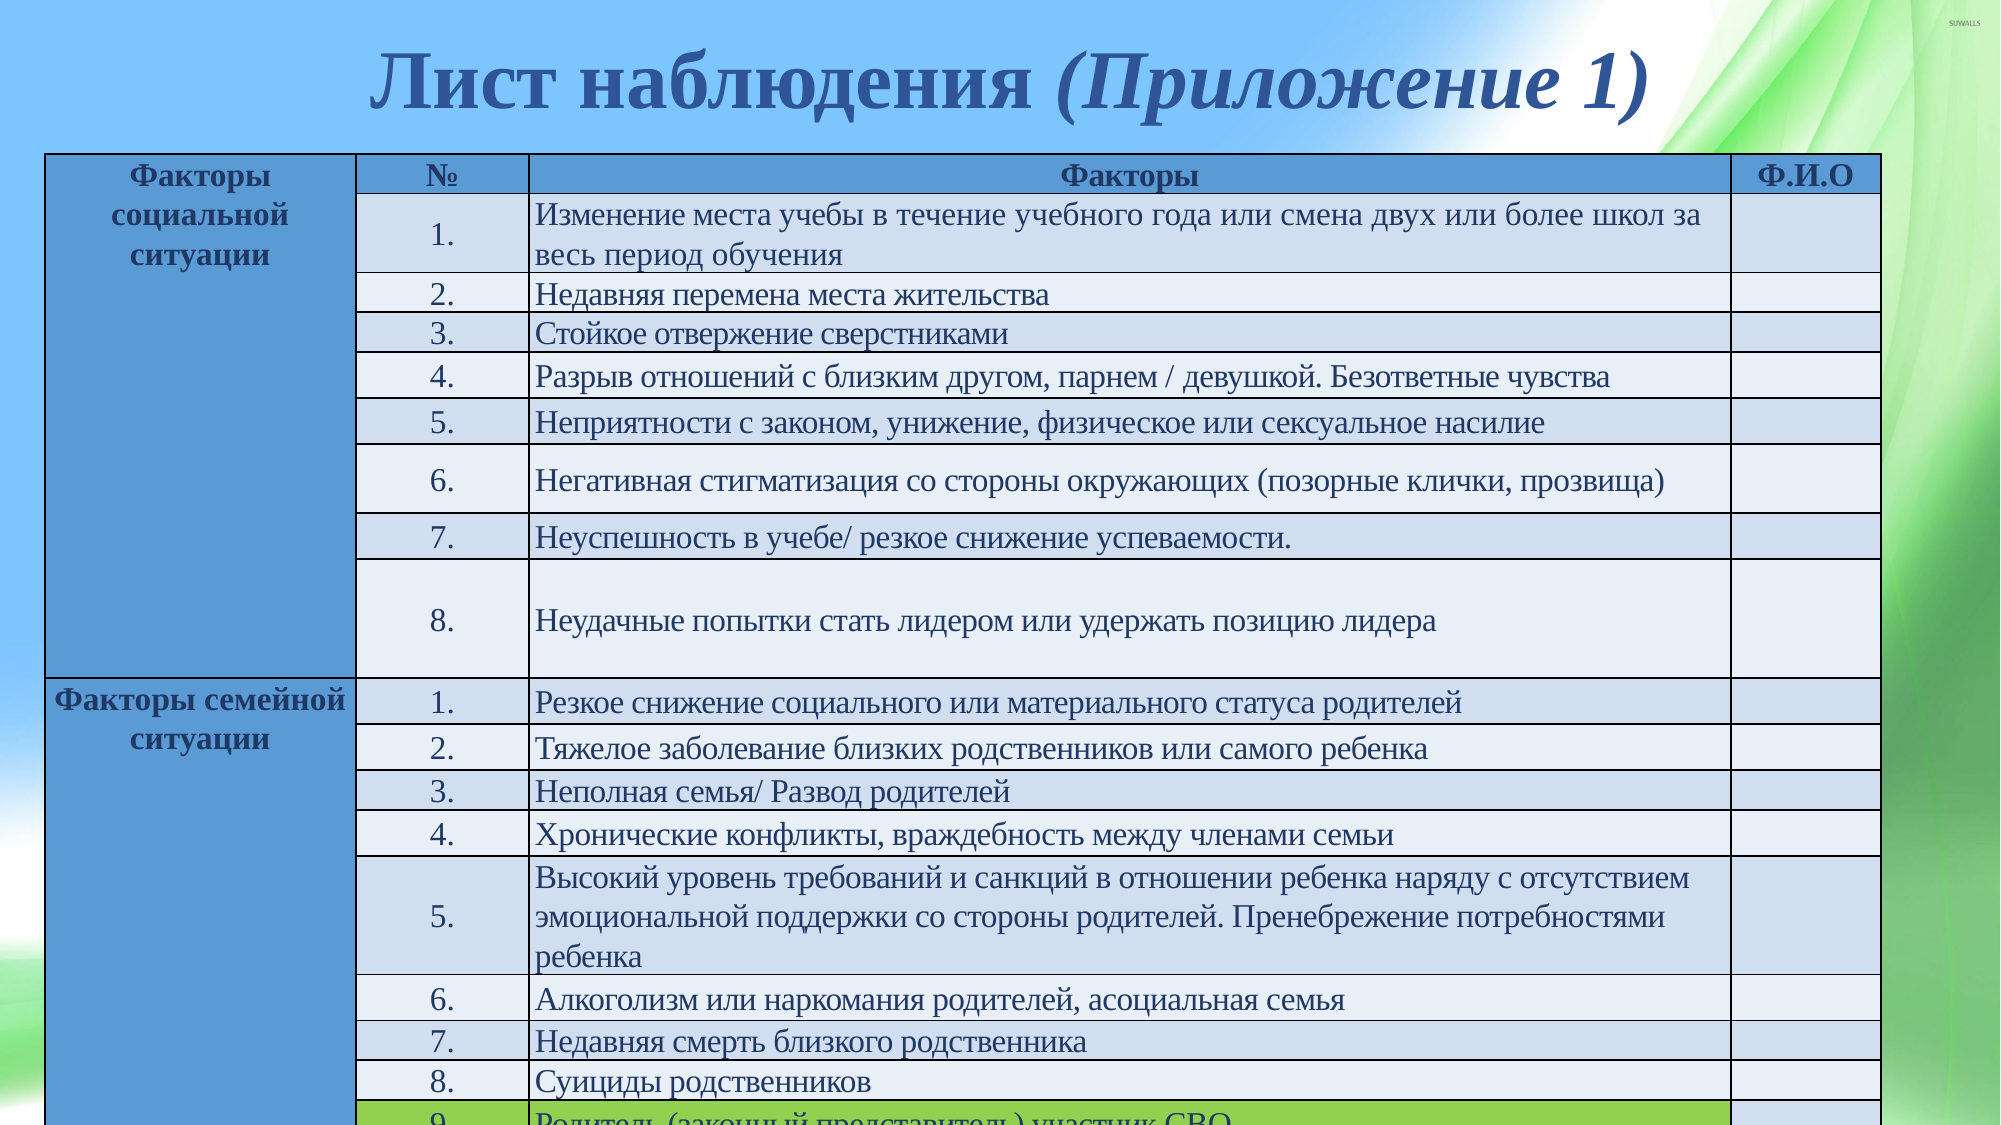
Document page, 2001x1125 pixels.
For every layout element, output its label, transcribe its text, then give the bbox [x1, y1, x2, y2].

table_cell 5. [357, 857, 528, 974]
table_cell [1732, 273, 1880, 311]
table_cell Резкое снижение социального или материального статуса родителей [530, 679, 1730, 723]
table_cell Тяжелое заболевание близких родственников или самого ребенка [530, 725, 1730, 769]
table_cell [1732, 857, 1880, 974]
table_cell [1732, 194, 1880, 272]
table_cell 8. [357, 560, 528, 677]
table_cell [1732, 1061, 1880, 1099]
table_cell 7. [357, 1021, 528, 1059]
table_cell Негативная стигматизация со стороны окружающих (позорные клички, прозвища) [530, 445, 1730, 512]
table_cell Неуспешность в учебе/ резкое снижение успеваемости. [530, 514, 1730, 558]
table_header № [357, 155, 528, 193]
picture [0, 0, 2001, 1125]
table_cell 9. [357, 1101, 528, 1125]
table_cell [1732, 514, 1880, 558]
table_cell Алкоголизм или наркомания родителей, асоциальная семья [530, 975, 1730, 1020]
table_cell [1732, 399, 1880, 443]
table_header Факторы социальной ситуации [46, 155, 355, 677]
table_cell 2. [357, 725, 528, 769]
table_cell 4. [357, 353, 528, 397]
title Лист наблюдения (Приложение 1) [98, 0, 1925, 89]
table_cell 4. [357, 811, 528, 855]
table_cell 6. [357, 445, 528, 512]
table_cell Разрыв отношений с близким другом, парнем / девушкой. Безответные чувства [530, 353, 1730, 397]
table_cell [1732, 1021, 1880, 1059]
table_cell [1732, 725, 1880, 769]
table_cell Неприятности с законом, унижение, физическое или сексуальное насилие [530, 399, 1730, 443]
table_cell [1732, 353, 1880, 397]
table_cell 3. [357, 313, 528, 351]
table_cell 2. [357, 273, 528, 311]
table_cell Стойкое отвержение сверстниками [530, 313, 1730, 351]
table_cell Недавняя перемена места жительства [530, 273, 1730, 311]
table_cell 5. [357, 399, 528, 443]
table_cell 3. [357, 771, 528, 809]
table_cell [1732, 679, 1880, 723]
table_header Ф.И.О [1732, 155, 1880, 193]
table_cell [1732, 313, 1880, 351]
table_cell Хронические конфликты, враждебность между членами семьи [530, 811, 1730, 855]
table_cell 6. [357, 975, 528, 1020]
table_cell Недавняя смерть близкого родственника [530, 1021, 1730, 1059]
table_cell [1732, 771, 1880, 809]
table_cell [1732, 560, 1880, 677]
table_cell Неполная семья/ Развод родителей [530, 771, 1730, 809]
table_cell Суициды родственников [530, 1061, 1730, 1099]
table_cell 8. [357, 1061, 528, 1099]
table_cell 7. [357, 514, 528, 558]
table_cell Родитель (законный представитель) участник СВО [530, 1101, 1730, 1125]
table_cell Неудачные попытки стать лидером или удержать позицию лидера [530, 560, 1730, 677]
table_cell [1732, 445, 1880, 512]
table_cell Факторы семейной ситуации [46, 679, 355, 1125]
table_header Факторы [530, 155, 1730, 193]
table_cell [1732, 1101, 1880, 1125]
table_cell [1732, 975, 1880, 1020]
table_cell [1732, 811, 1880, 855]
table_cell 1. [357, 679, 528, 723]
table_cell Высокий уровень требований и санкций в отношении ребенка наряду с отсутствием эмоциональной поддержки со стороны родителей. Пренебрежение потребностями ребенка [530, 857, 1730, 974]
table_cell Изменение места учебы в течение учебного года или смена двух или более школ за весь период обучения [530, 194, 1730, 272]
table_cell 1. [357, 194, 528, 272]
